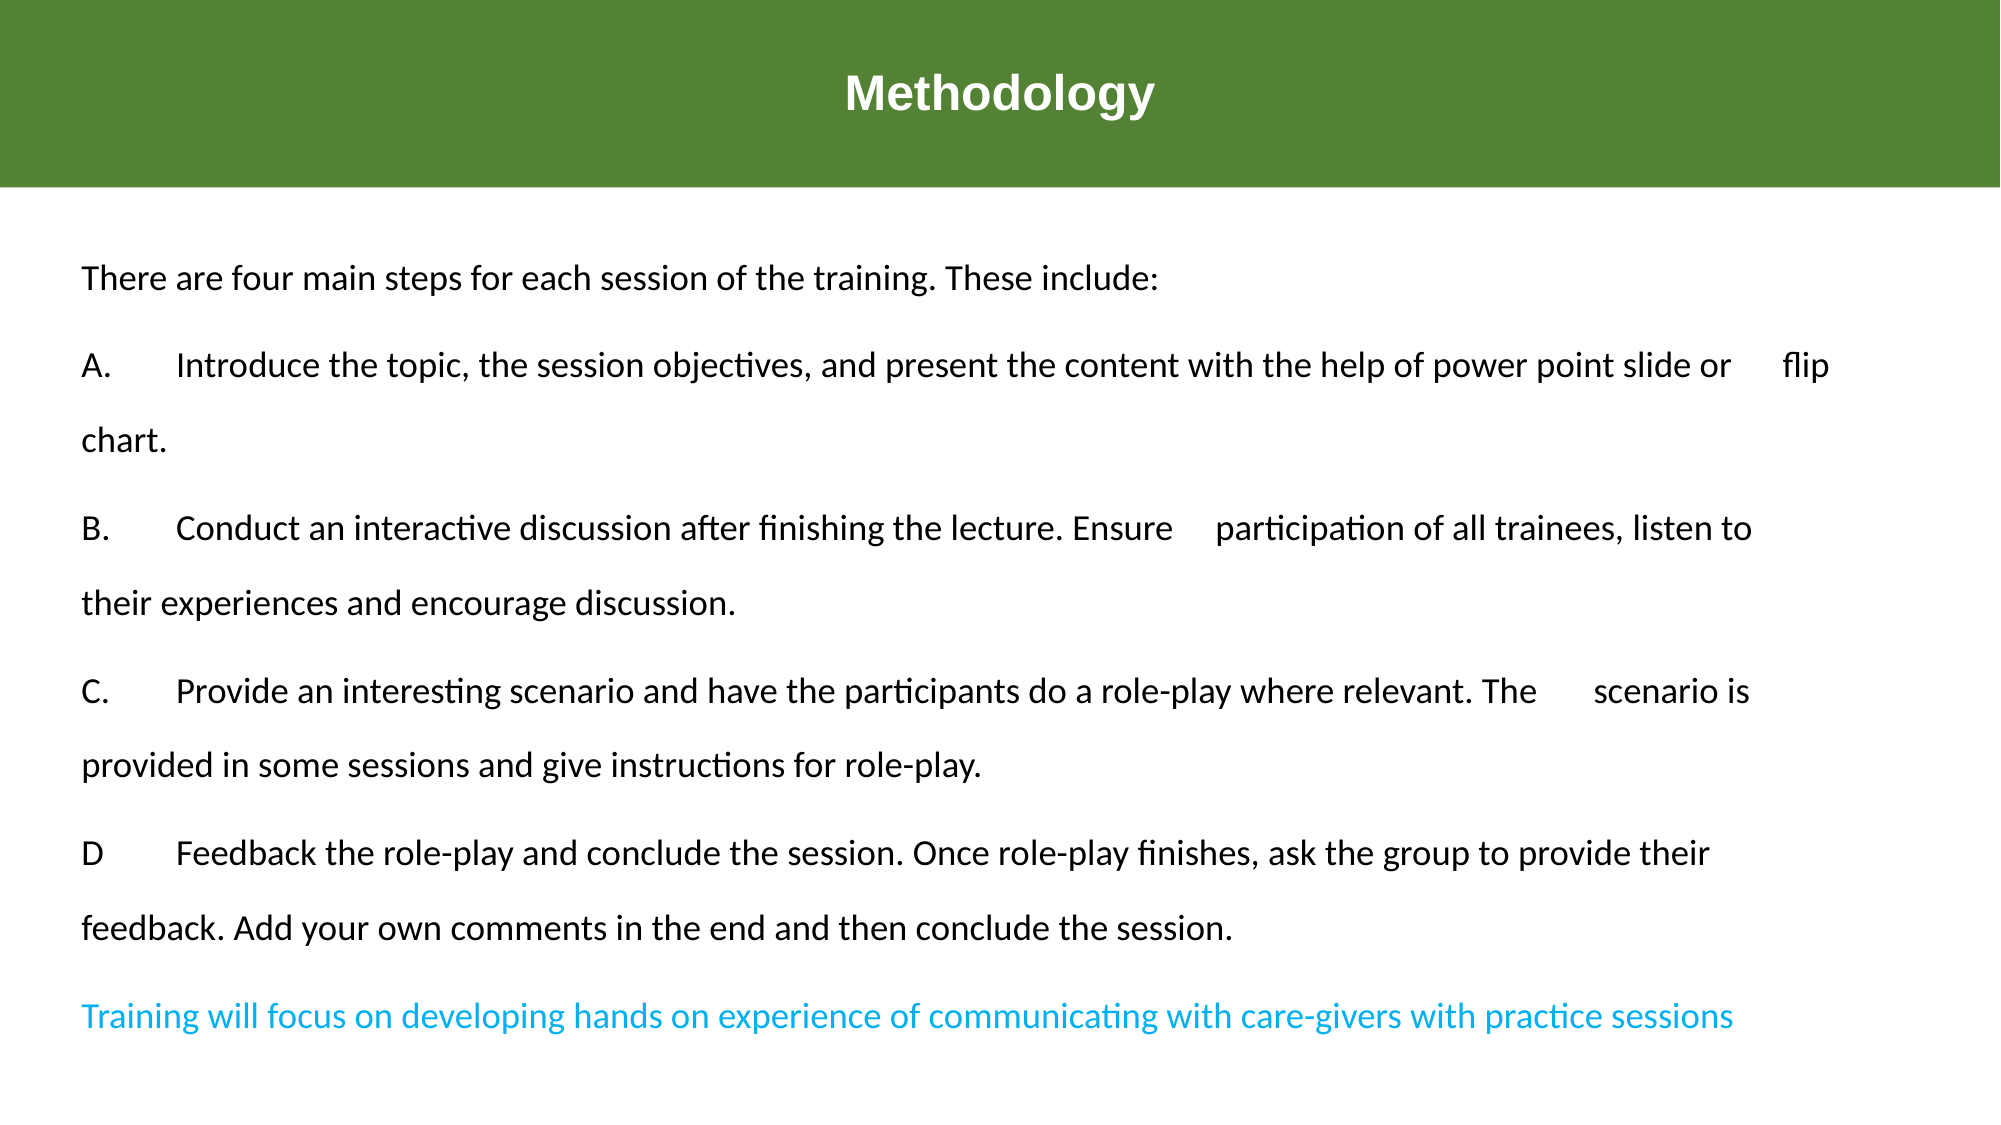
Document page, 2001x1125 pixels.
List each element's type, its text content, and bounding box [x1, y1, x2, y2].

list There are four main steps for each session of the training. These include: A. Introduce the topic, the session objectives, and present the content with the help of power point slide or flip chart. B. Conduct an interactive discussion after finishing the lecture. Ensure participation of all trainees, listen to their experiences and encourage discussion. C. Provide an interesting scenario and have the participants do a role-play where relevant. The scenario is provided in some sessions and give instructions for role-play. D Feedback the role-play and conclude the session. Once role-play finishes, ask the group to provide their feedback. Add your own comments in the end and then conclude the session. Training will focus on developing hands on experience of communicating with care-givers with practice sessions [66, 214, 1858, 1057]
text_box Methodology [0, 0, 2000, 188]
